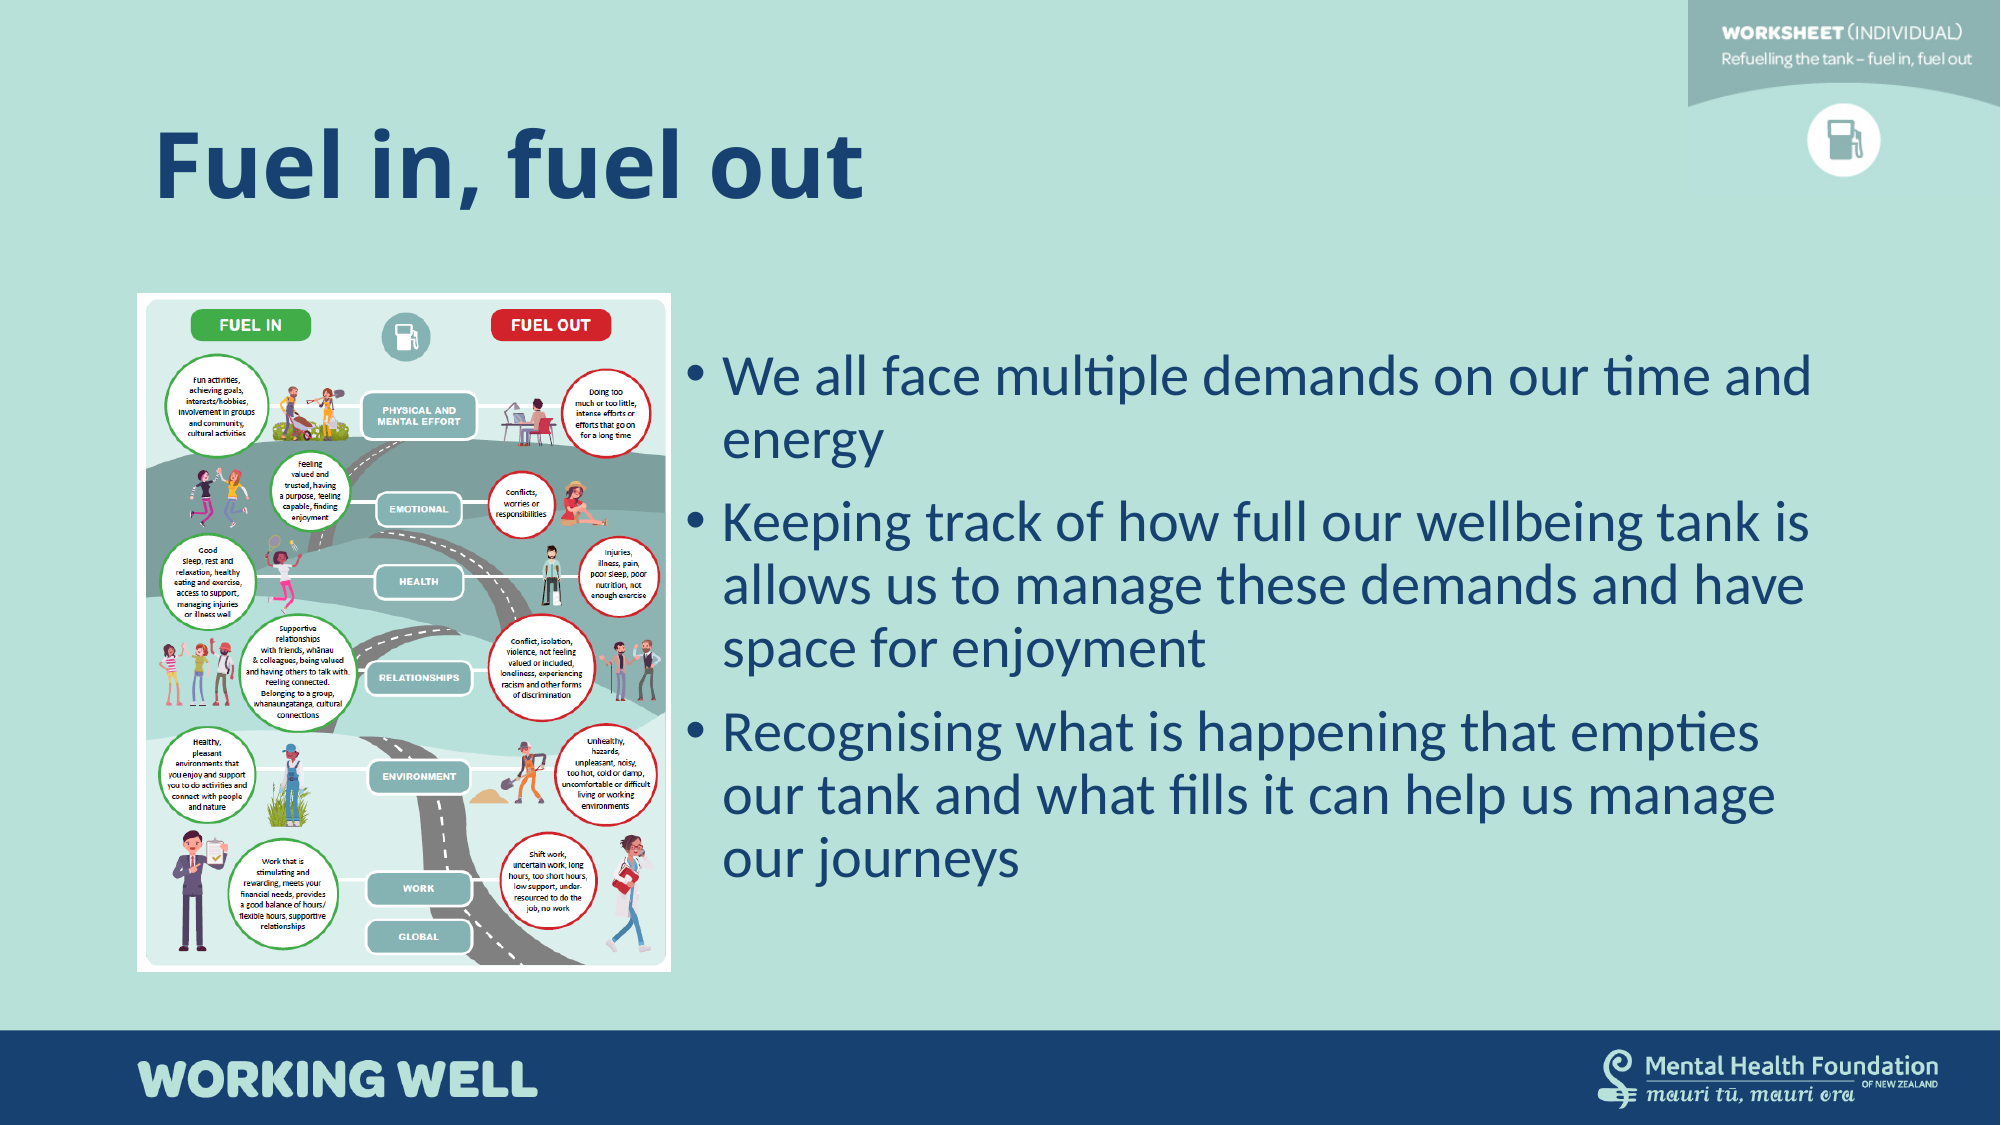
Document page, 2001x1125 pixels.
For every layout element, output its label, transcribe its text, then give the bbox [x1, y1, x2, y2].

title Fuel in, fuel out [137, 59, 1863, 278]
picture [137, 1060, 538, 1098]
picture [1597, 1049, 1938, 1109]
list We all face multiple demands on our time and energy Keeping track of how full our wellbeing tank is allows us to manage these demands and have space for enjoyment Recognising what is happening that empties our tank and what fills it can help us manage our journeys [671, 337, 1863, 929]
picture [137, 293, 671, 972]
picture [1688, 0, 2000, 195]
